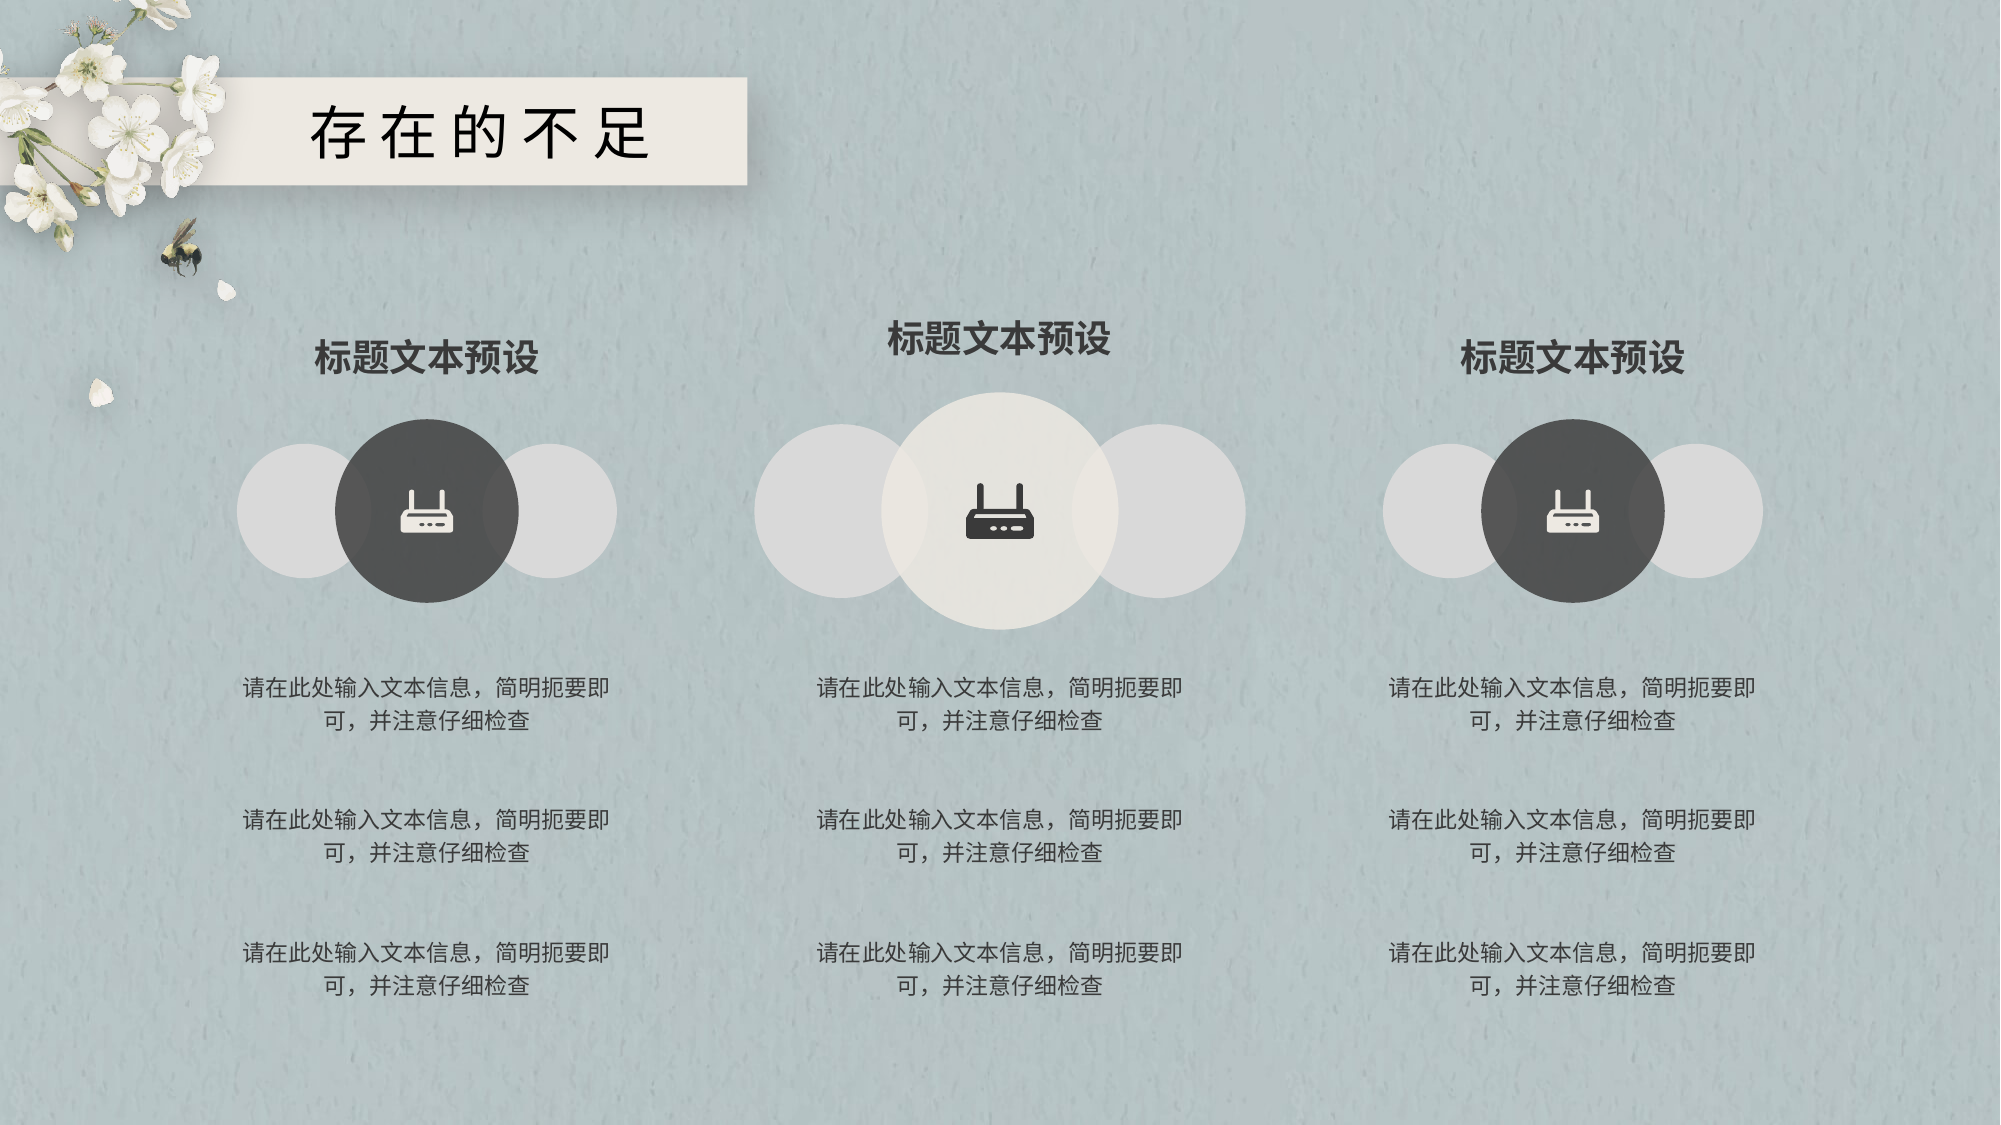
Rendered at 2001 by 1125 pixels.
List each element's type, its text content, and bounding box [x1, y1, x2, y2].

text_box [754, 392, 1246, 630]
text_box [796, 660, 1204, 1036]
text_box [1369, 660, 1777, 1036]
picture [0, 0, 2000, 1125]
text_box 标题文本预设 [1427, 317, 1719, 396]
text_box 标题文本预设 [854, 299, 1146, 377]
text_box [236, 419, 617, 603]
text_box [1382, 419, 1763, 603]
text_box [0, 0, 748, 429]
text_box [223, 660, 631, 1036]
